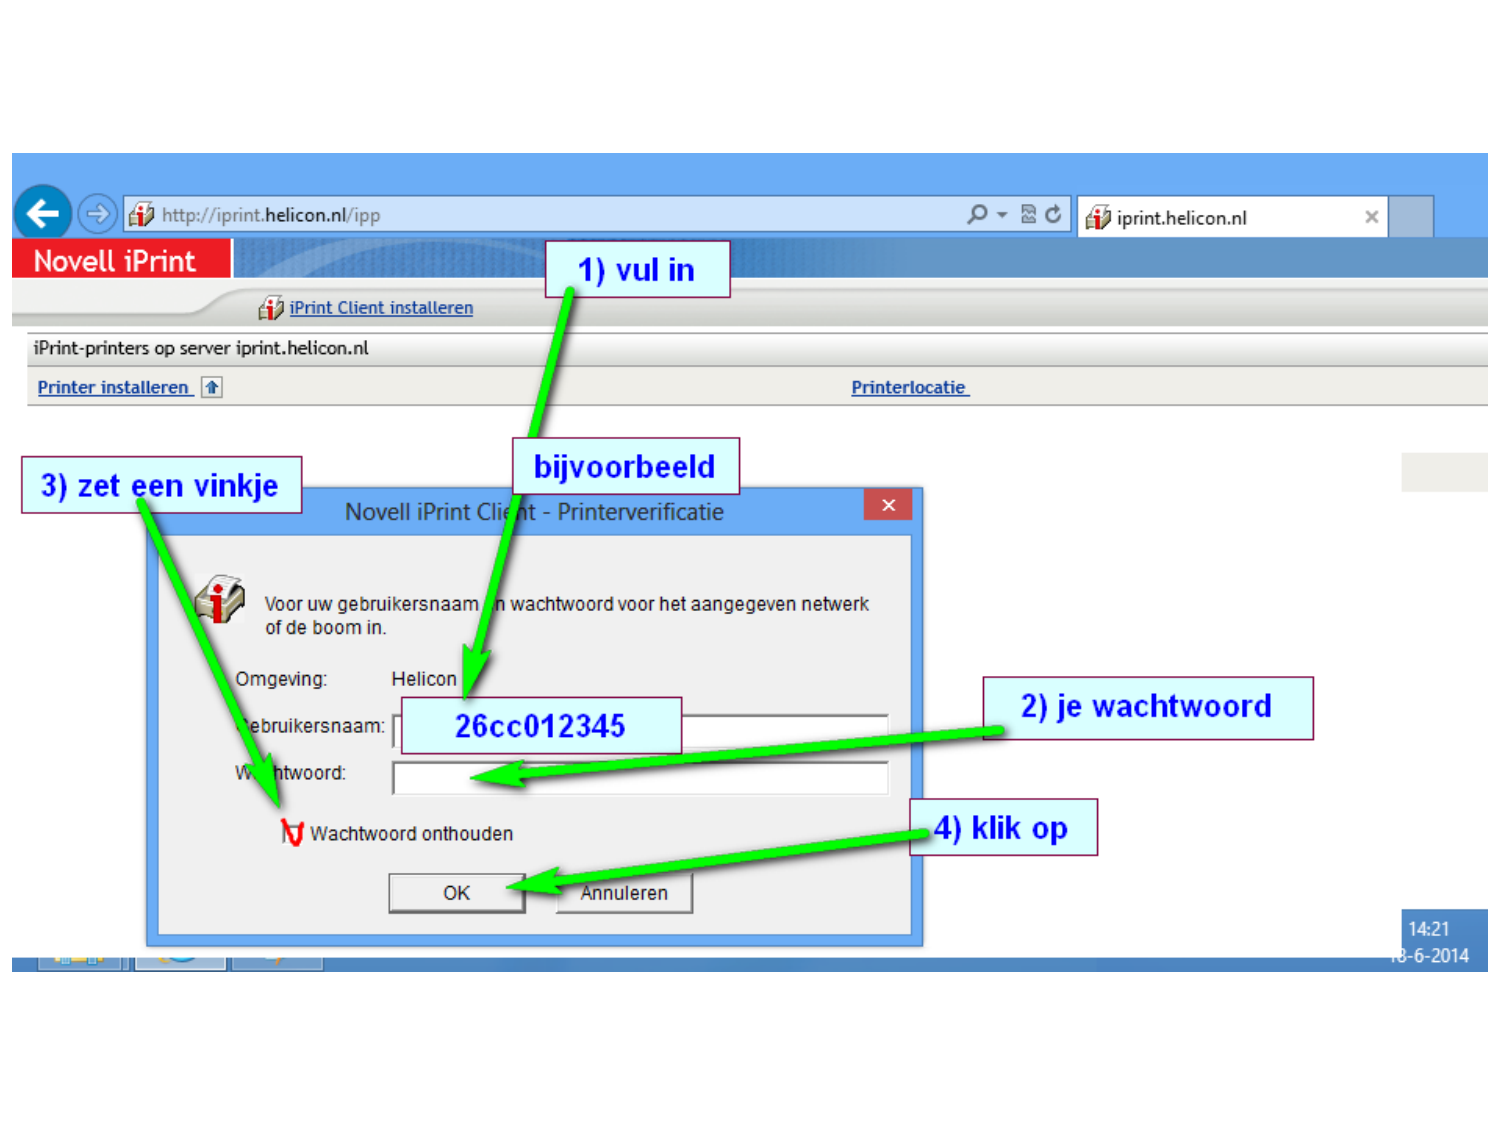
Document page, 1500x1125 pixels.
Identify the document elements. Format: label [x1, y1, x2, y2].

picture [12, 152, 1488, 973]
